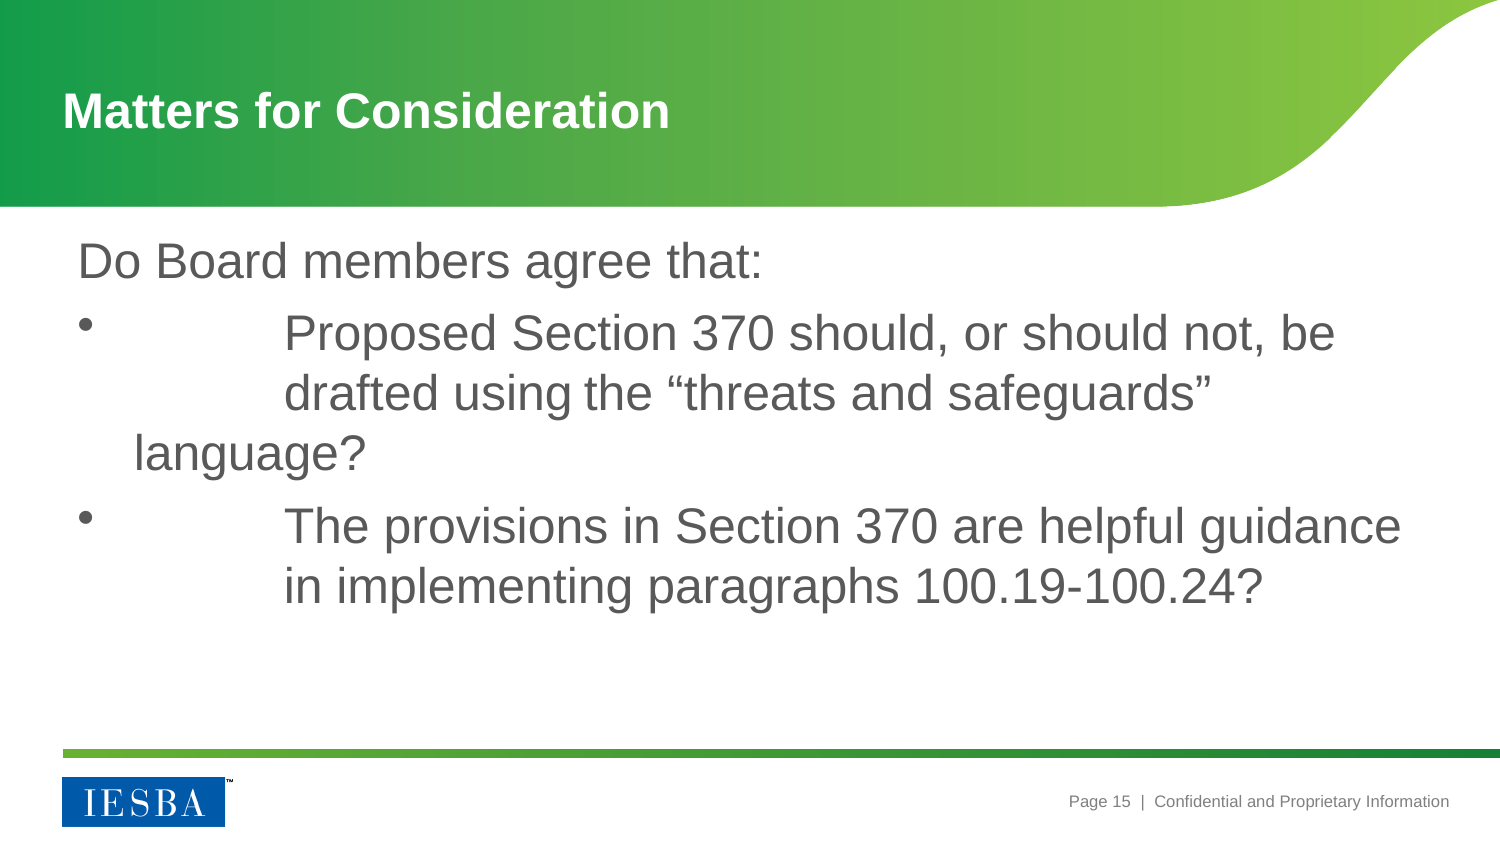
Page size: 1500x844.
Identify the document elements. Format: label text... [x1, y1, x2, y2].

picture [0, 0, 1500, 207]
list Do Board members agree that: Proposed Section 370 should, or should not, be drafted using the “threats and safeguards” language? The provisions in Section 370 are helpful guidance in implementing paragraphs 100.19-100.24? [62, 220, 1450, 724]
title Matters for Consideration [62, 75, 1300, 142]
picture [62, 777, 233, 827]
